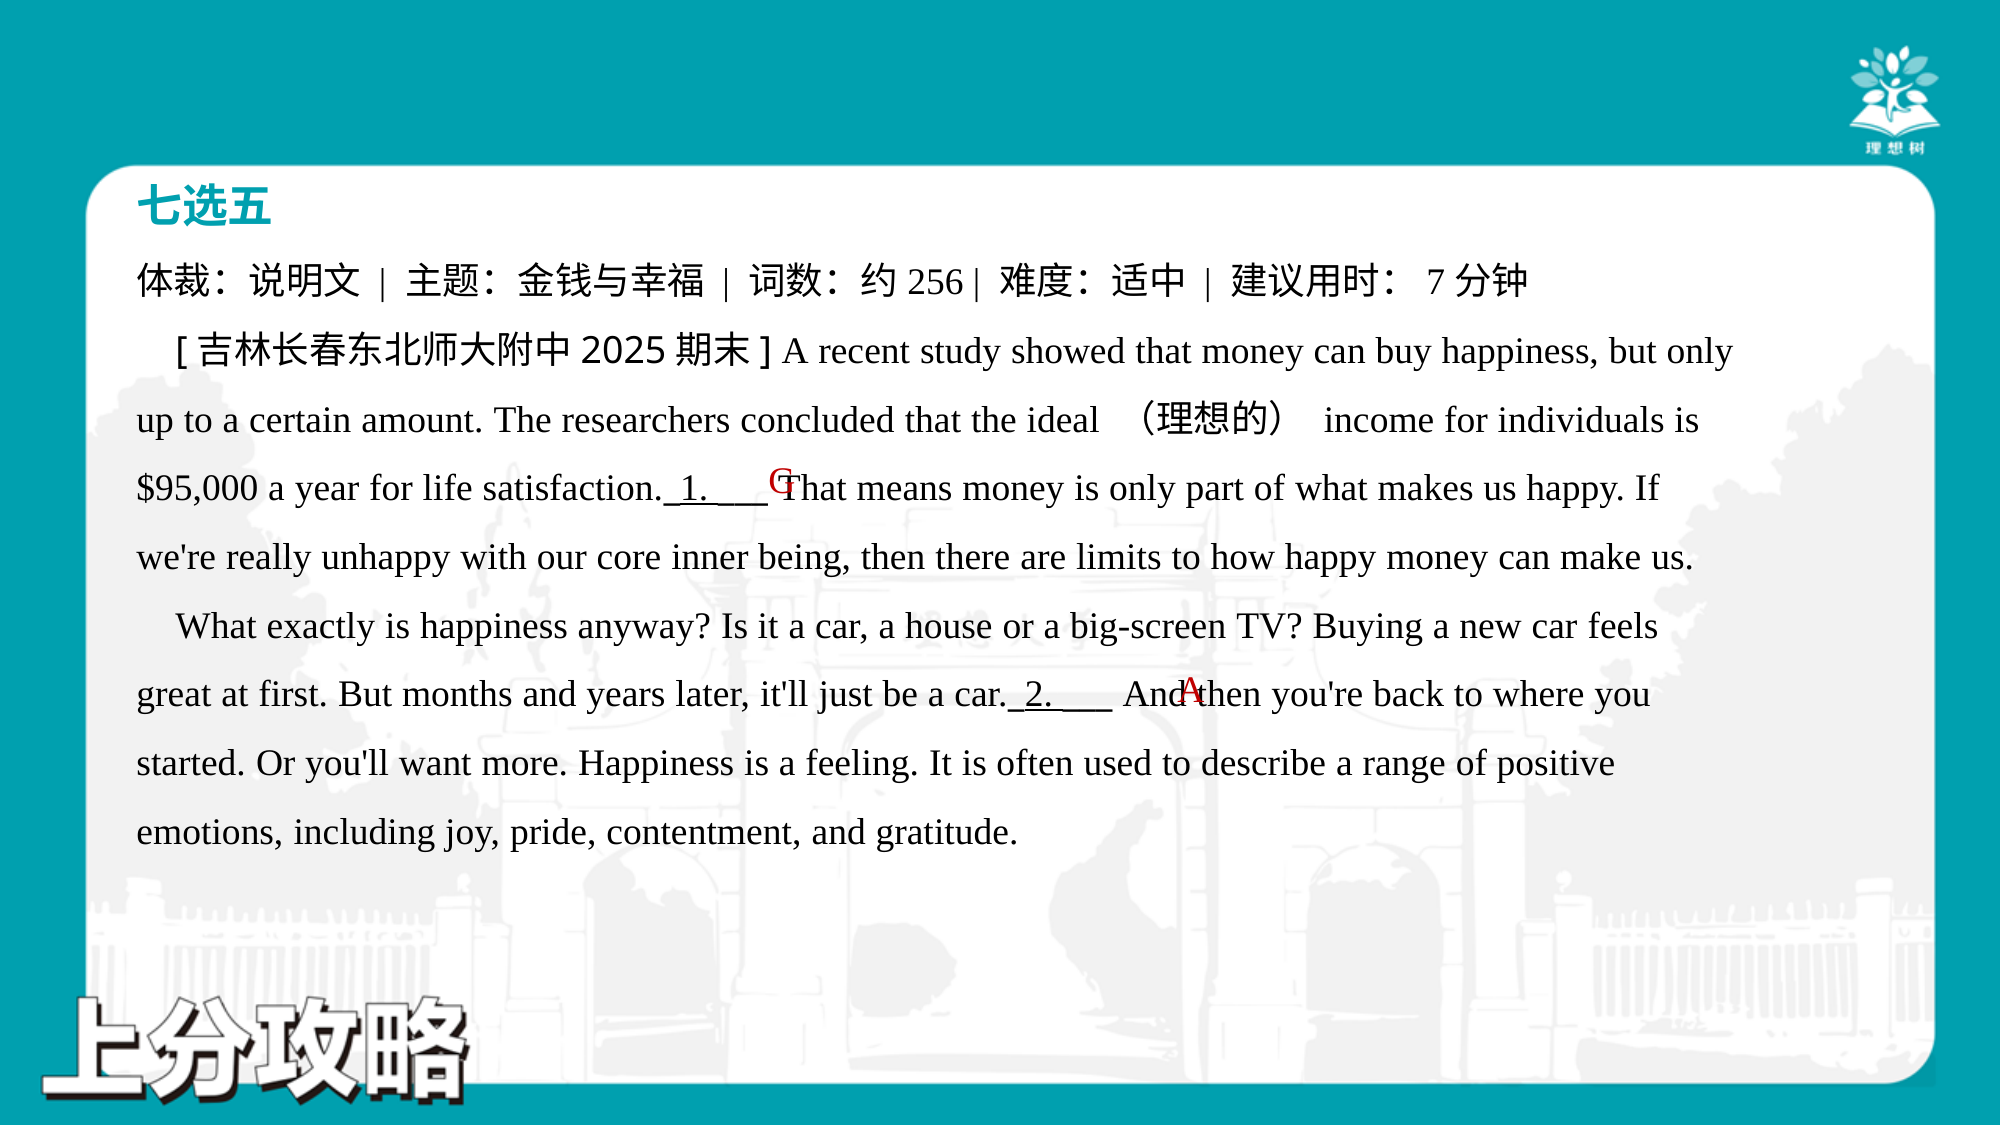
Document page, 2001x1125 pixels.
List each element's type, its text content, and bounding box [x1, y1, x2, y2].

text_box 七选五 [136, 176, 1865, 232]
text_box 体裁：说明文 | 主题：金钱与幸福 | 词数：约256 | 难度：适中 | 建议用时：7分钟 [吉林长春东北师大附中2025期末] A recent study showed that money can buy happiness, but only up to a certain amount. The researchers concluded that the ideal （理想的） income for individuals is $95,000 a year for life satisfaction._1. ___ That means money is only part of what makes us happy. If we're really unhappy with our core inner being, then there are limits to how happy money can make us. What exactly is happiness anyway? Is it a car, a house or a big-screen TV? Buying a new car feels great at first. But months and years later, it'll just be a car._2. ___ And then you're back to where you started. Or you'll want more. Happiness is a feeling. It is often used to describe a range of positive emotions, including joy, pride, contentment, and gratitude. [136, 233, 1865, 852]
text_box A [1163, 640, 1218, 702]
picture [0, 0, 2000, 1125]
text_box G [735, 432, 829, 514]
